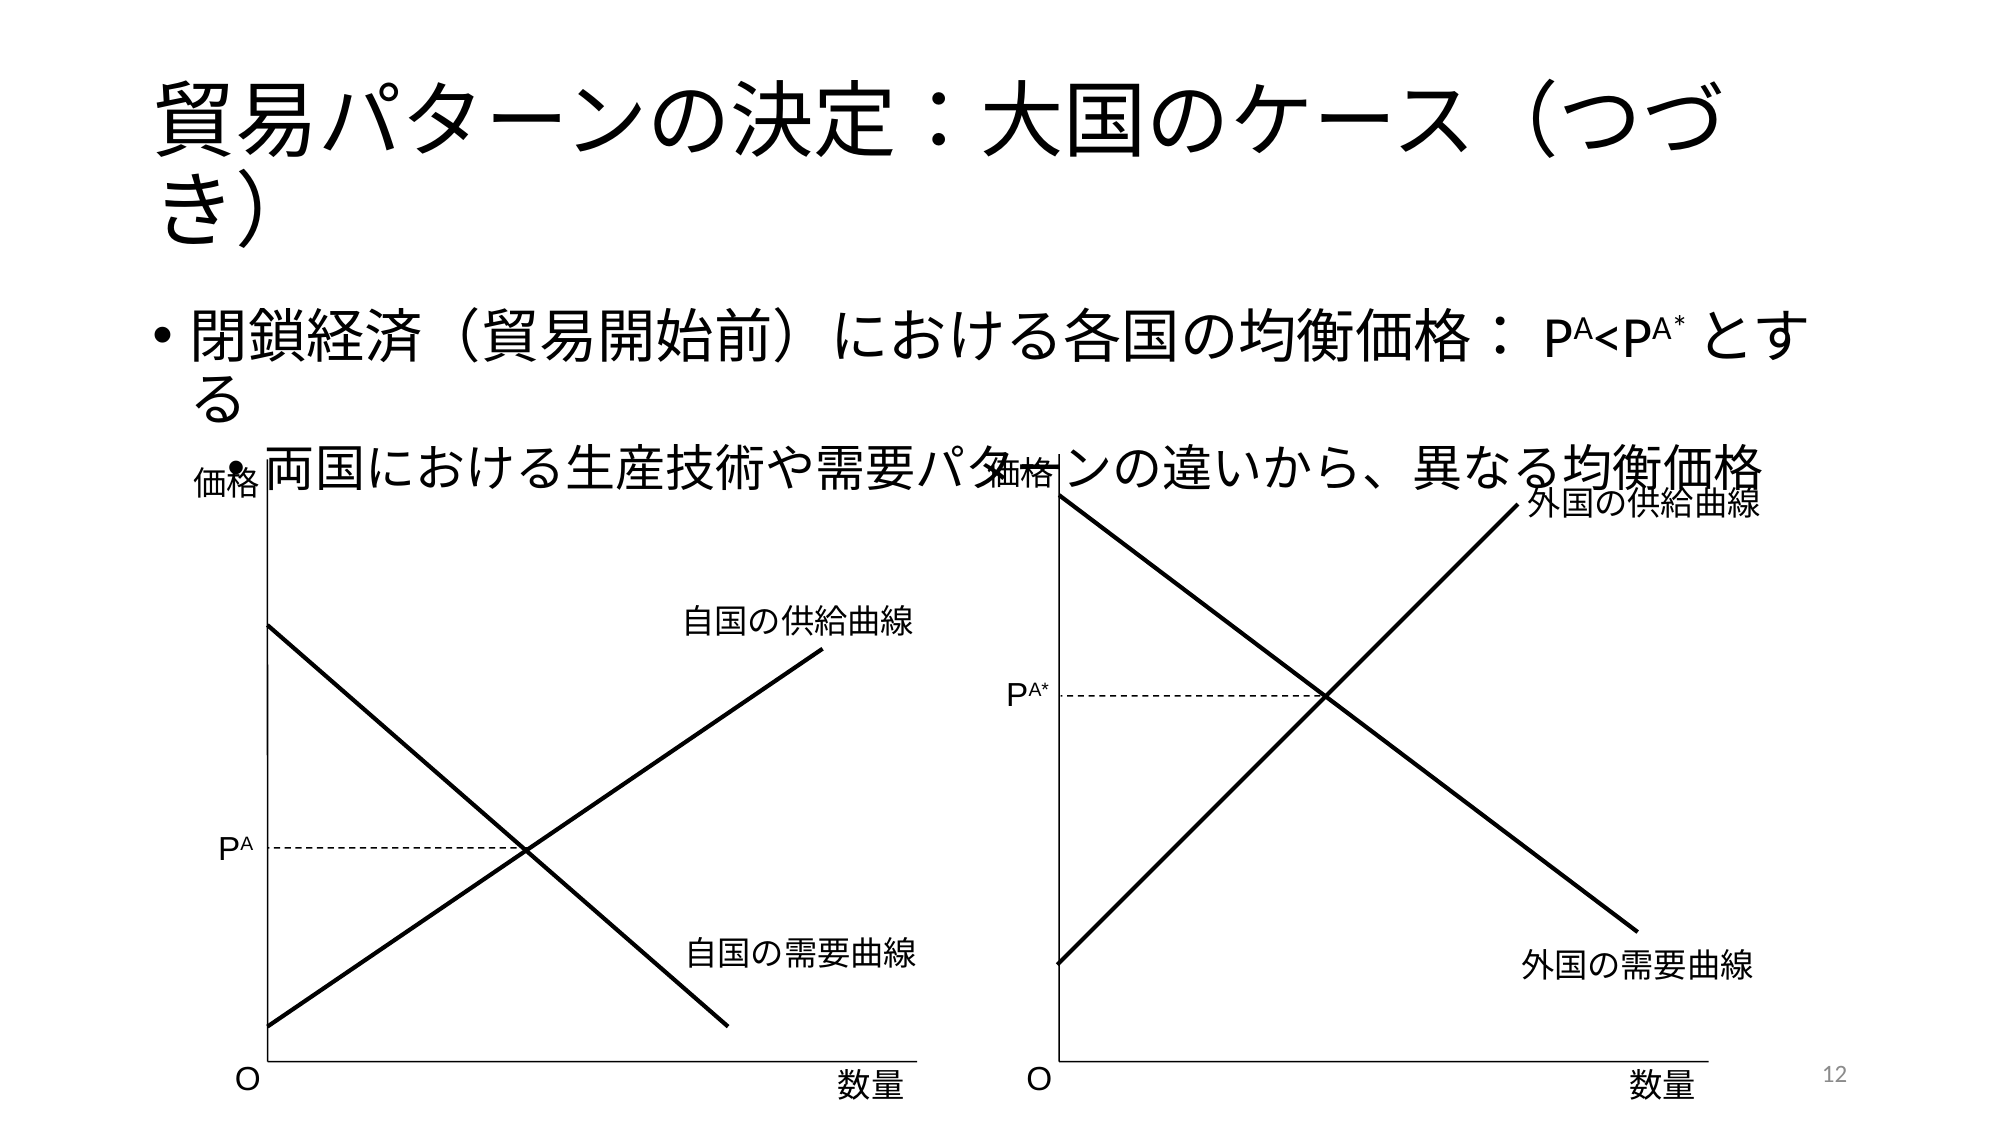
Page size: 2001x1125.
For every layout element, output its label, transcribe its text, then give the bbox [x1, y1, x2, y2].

text_box 自国の需要曲線 [669, 924, 933, 980]
text_box O [220, 1049, 280, 1105]
text_box PA* [991, 665, 1070, 721]
text_box 価格 [178, 454, 275, 509]
list 閉鎖経済（貿易開始前）における各国の均衡価格：PA<PA*とする 両国における生産技術や需要パターンの違いから、異なる均衡価格 [137, 299, 1863, 1014]
text_box 価格 [972, 445, 1069, 500]
text_box 外国の需要曲線 [1506, 936, 1769, 992]
text_box PA [203, 819, 269, 875]
text_box 数量 [823, 1057, 920, 1112]
slide_number 12 [1412, 1042, 1863, 1103]
text_box 数量 [1614, 1057, 1711, 1112]
text_box 外国の供給曲線 [1513, 474, 1776, 530]
text_box O [1011, 1049, 1071, 1105]
text_box 自国の供給曲線 [666, 592, 930, 648]
title 貿易パターンの決定：大国のケース（つづき） [137, 59, 1863, 278]
